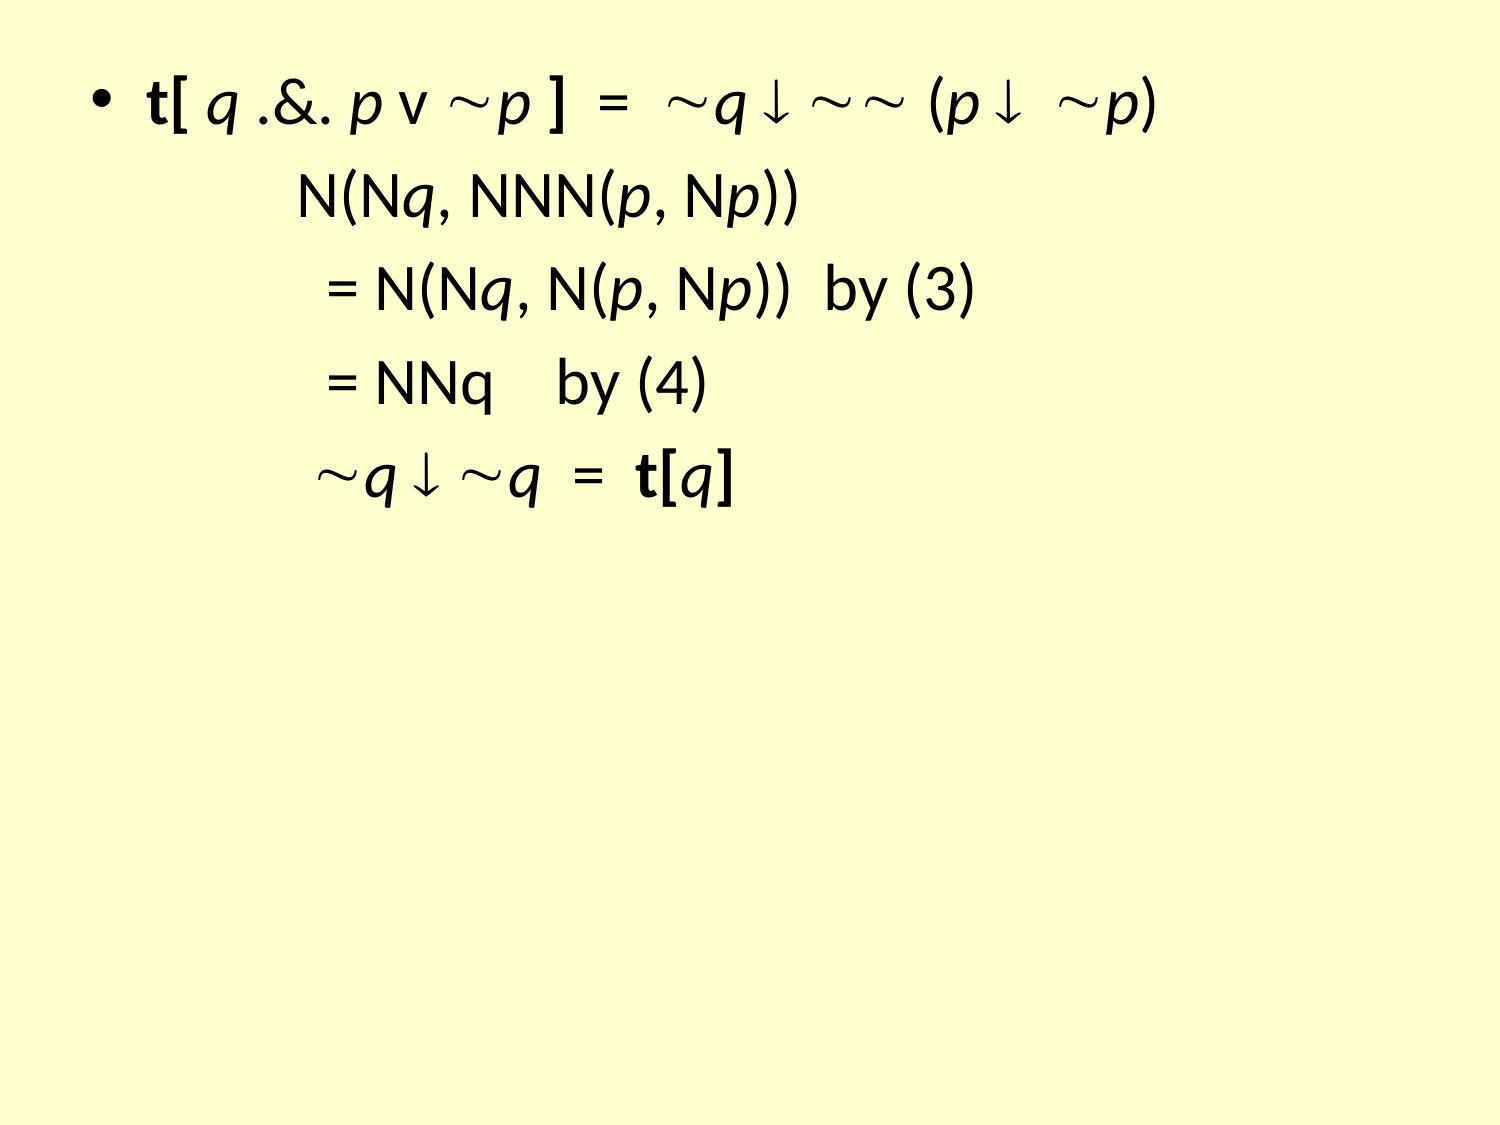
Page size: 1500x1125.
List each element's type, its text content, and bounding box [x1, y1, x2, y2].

list t[ q .&. p v p ] = q   (p  p) N(Nq, NNN(p, Np)) = N(Nq, N(p, Np)) by (3) = NNq by (4) q  q = t[q] [75, 50, 1425, 1005]
